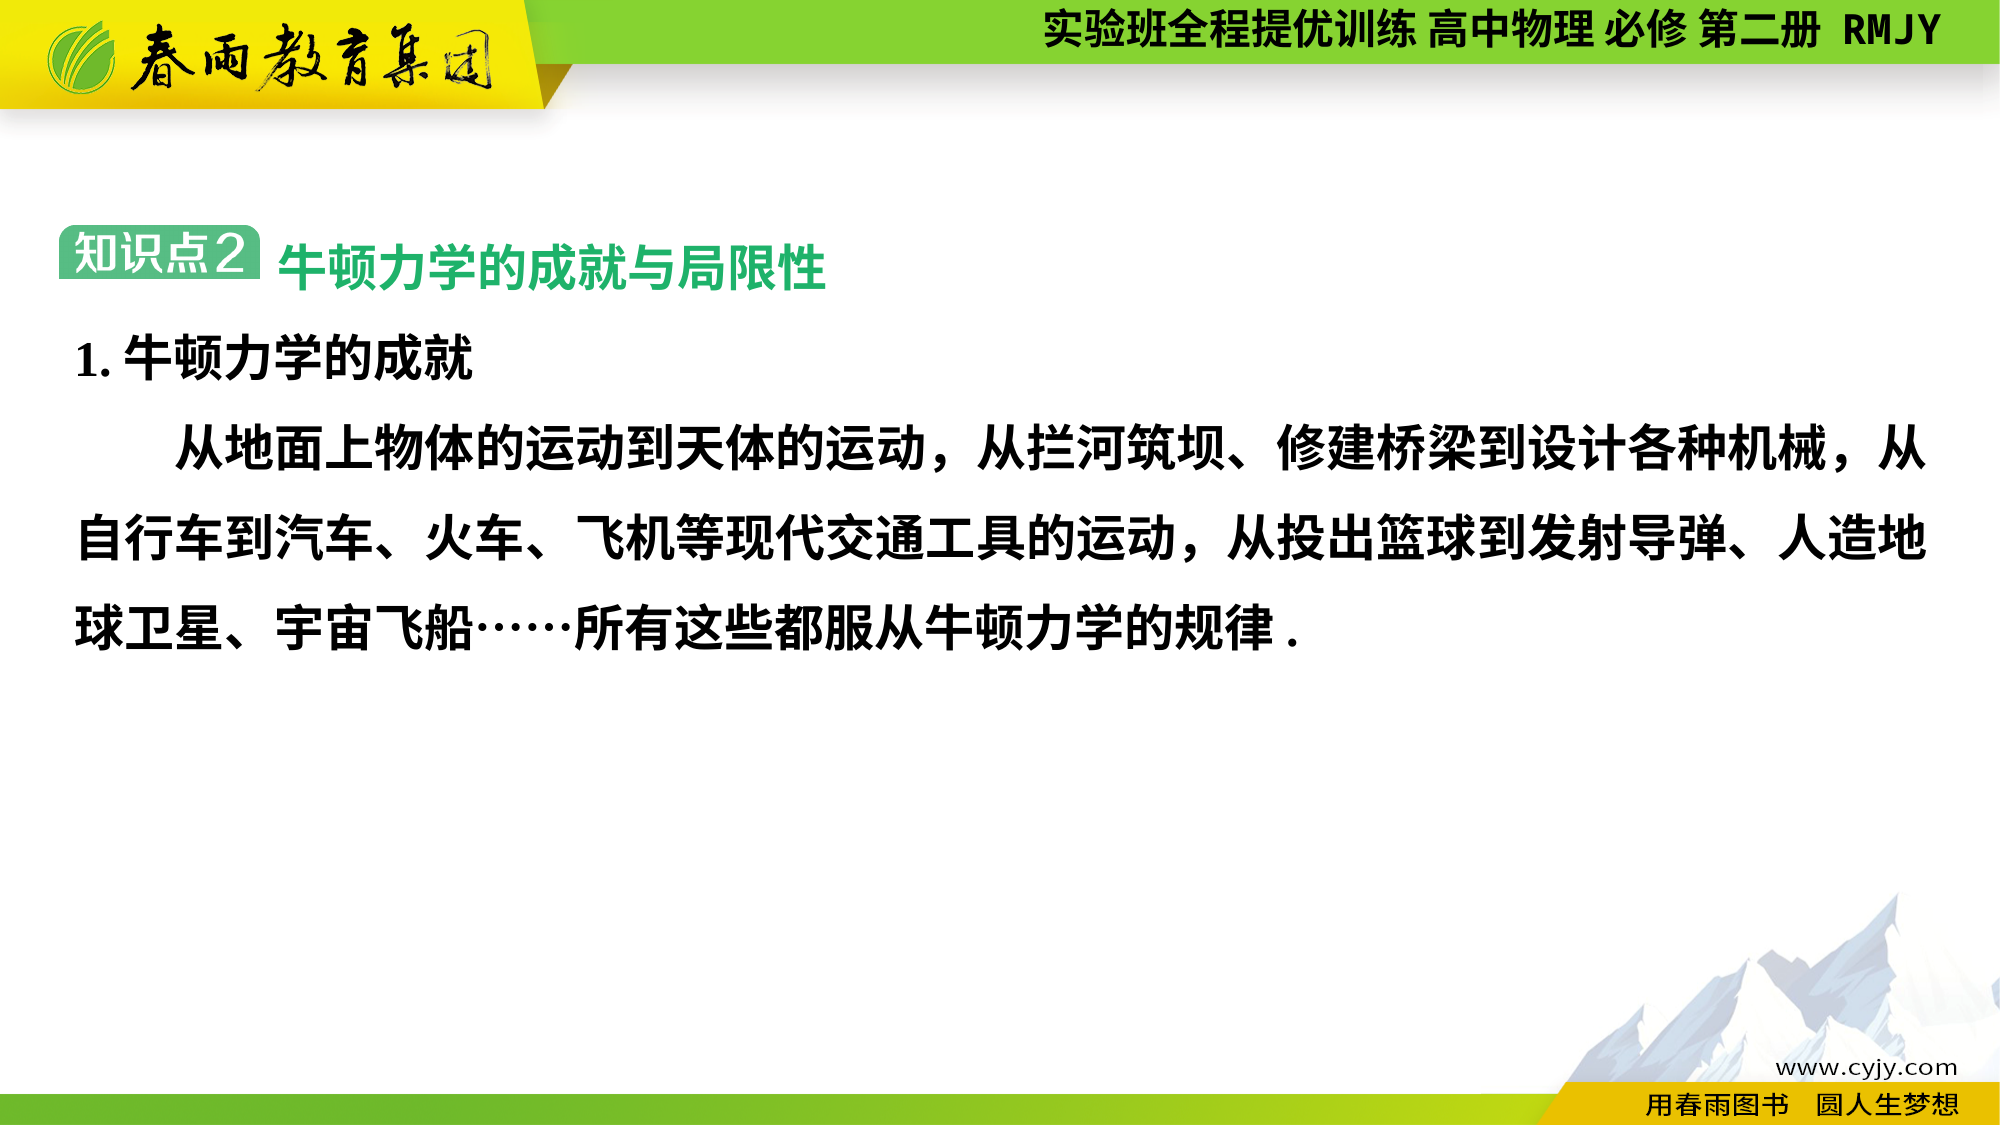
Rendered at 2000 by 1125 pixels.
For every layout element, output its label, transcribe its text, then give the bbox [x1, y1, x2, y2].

list 牛顿力学的成就与局限性 1.牛顿力学的成就 从地面上物体的运动到天体的运动，从拦河筑坝、修建桥梁到设计各种机械，从自行车到汽车、火车、飞机等现代交通工具的运动，从投出篮球到发射导弹、人造地球卫星、宇宙飞船……所有这些都服从牛顿力学的规律. [59, 199, 1944, 669]
picture [0, 0, 2000, 1125]
